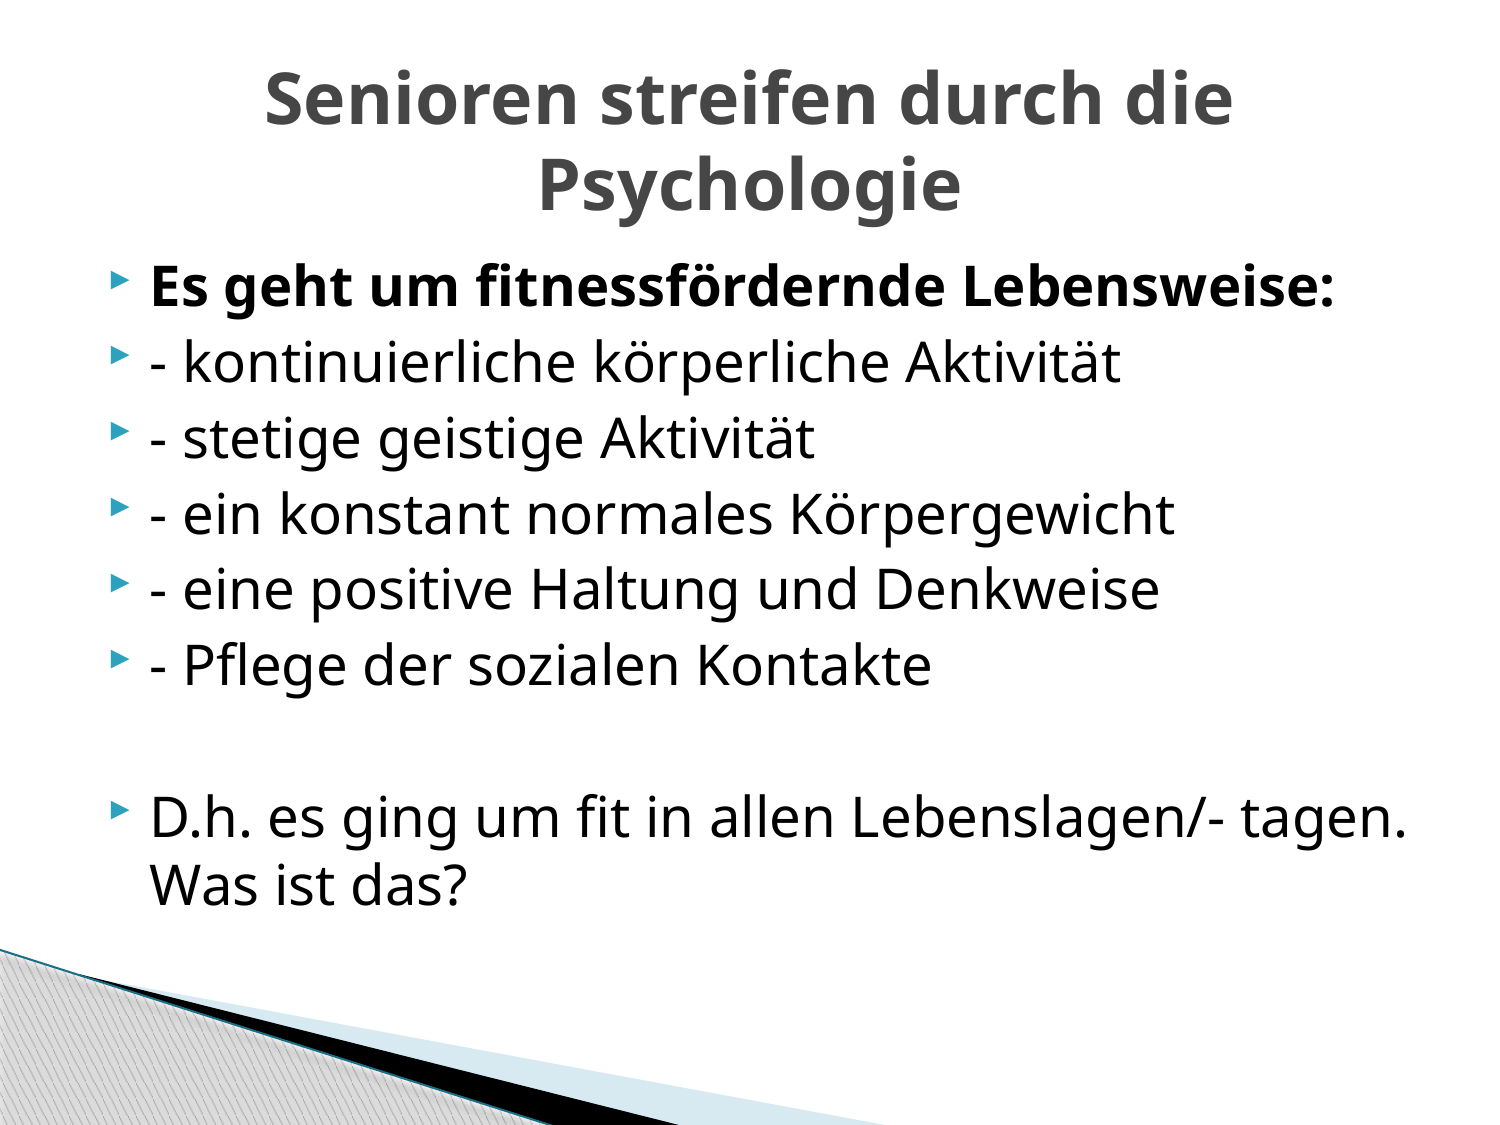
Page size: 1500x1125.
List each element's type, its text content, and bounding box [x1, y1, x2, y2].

title Senioren streifen durch die Psychologie [75, 45, 1425, 233]
list Es geht um fitnessfördernde Lebensweise: - kontinuierliche körperliche Aktivität - stetige geistige Aktivität - ein konstant normales Körpergewicht - eine positive Haltung und Denkweise - Pflege der sozialen Kontakte D.h. es ging um fit in allen Lebenslagen/- tagen. Was ist das? [75, 243, 1425, 986]
